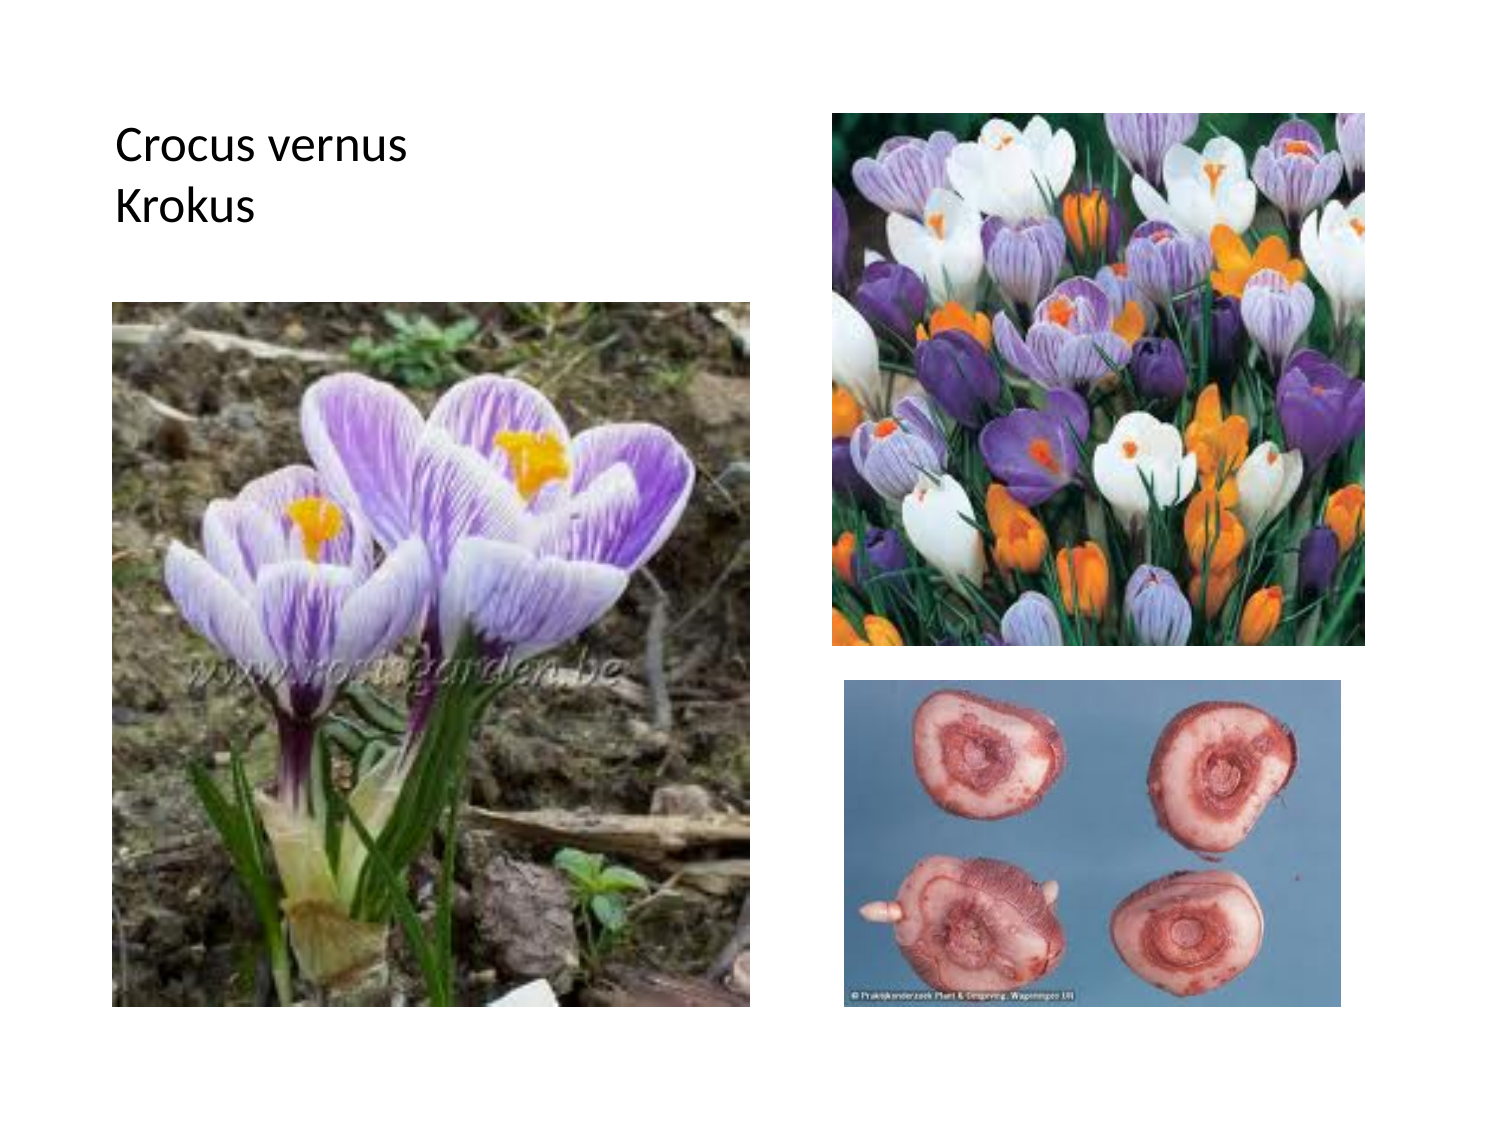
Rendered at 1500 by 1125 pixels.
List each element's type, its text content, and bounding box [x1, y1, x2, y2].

picture [832, 113, 1365, 646]
picture [111, 302, 751, 1007]
title Crocus vernus Krokus [100, 101, 1388, 303]
picture [844, 680, 1341, 1007]
